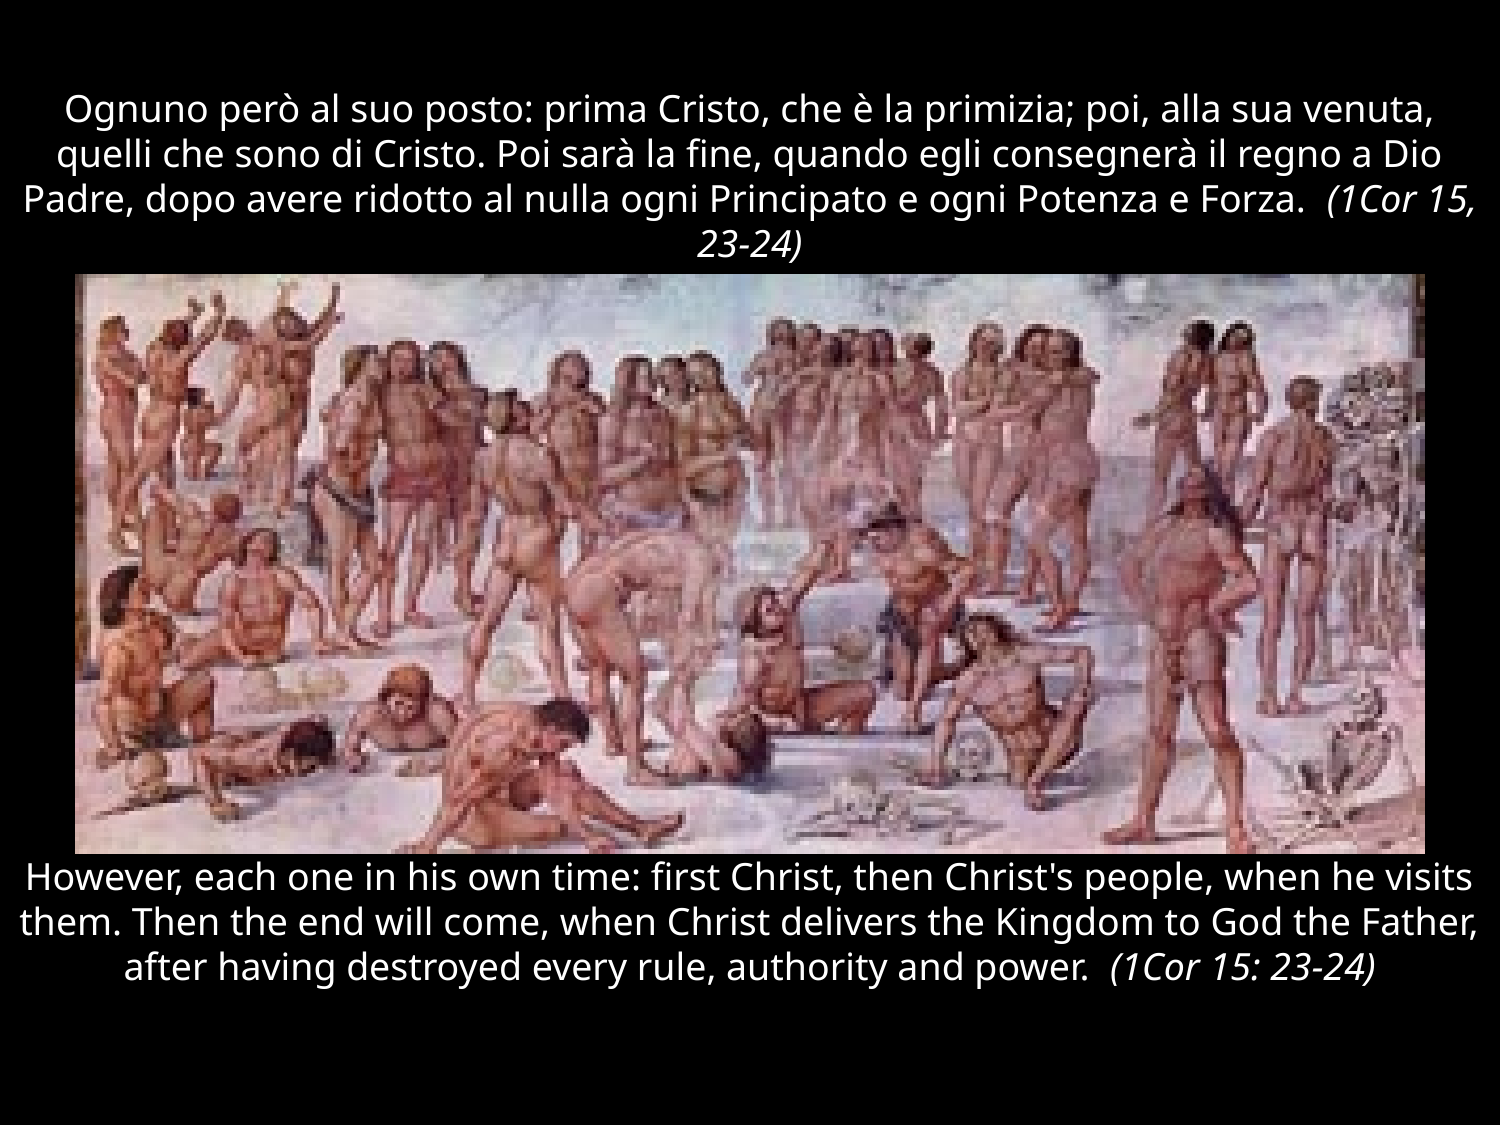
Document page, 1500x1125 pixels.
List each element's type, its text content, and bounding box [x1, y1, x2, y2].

picture [74, 274, 1426, 854]
text_box Ognuno però al suo posto: prima Cristo, che è la primizia; poi, alla sua venuta, quelli che sono di Cristo. Poi sarà la fine, quando egli consegnerà il regno a Dio Padre, dopo avere ridotto al nulla ogni Principato e ogni Potenza e Forza. (1Cor 15, 23-24) [0, 78, 1500, 273]
text_box However, each one in his own time: first Christ, then Christ's people, when he visits them. Then the end will come, when Christ delivers the Kingdom to God the Father, after having destroyed every rule, authority and power. (1Cor 15: 23-24) [0, 846, 1500, 996]
